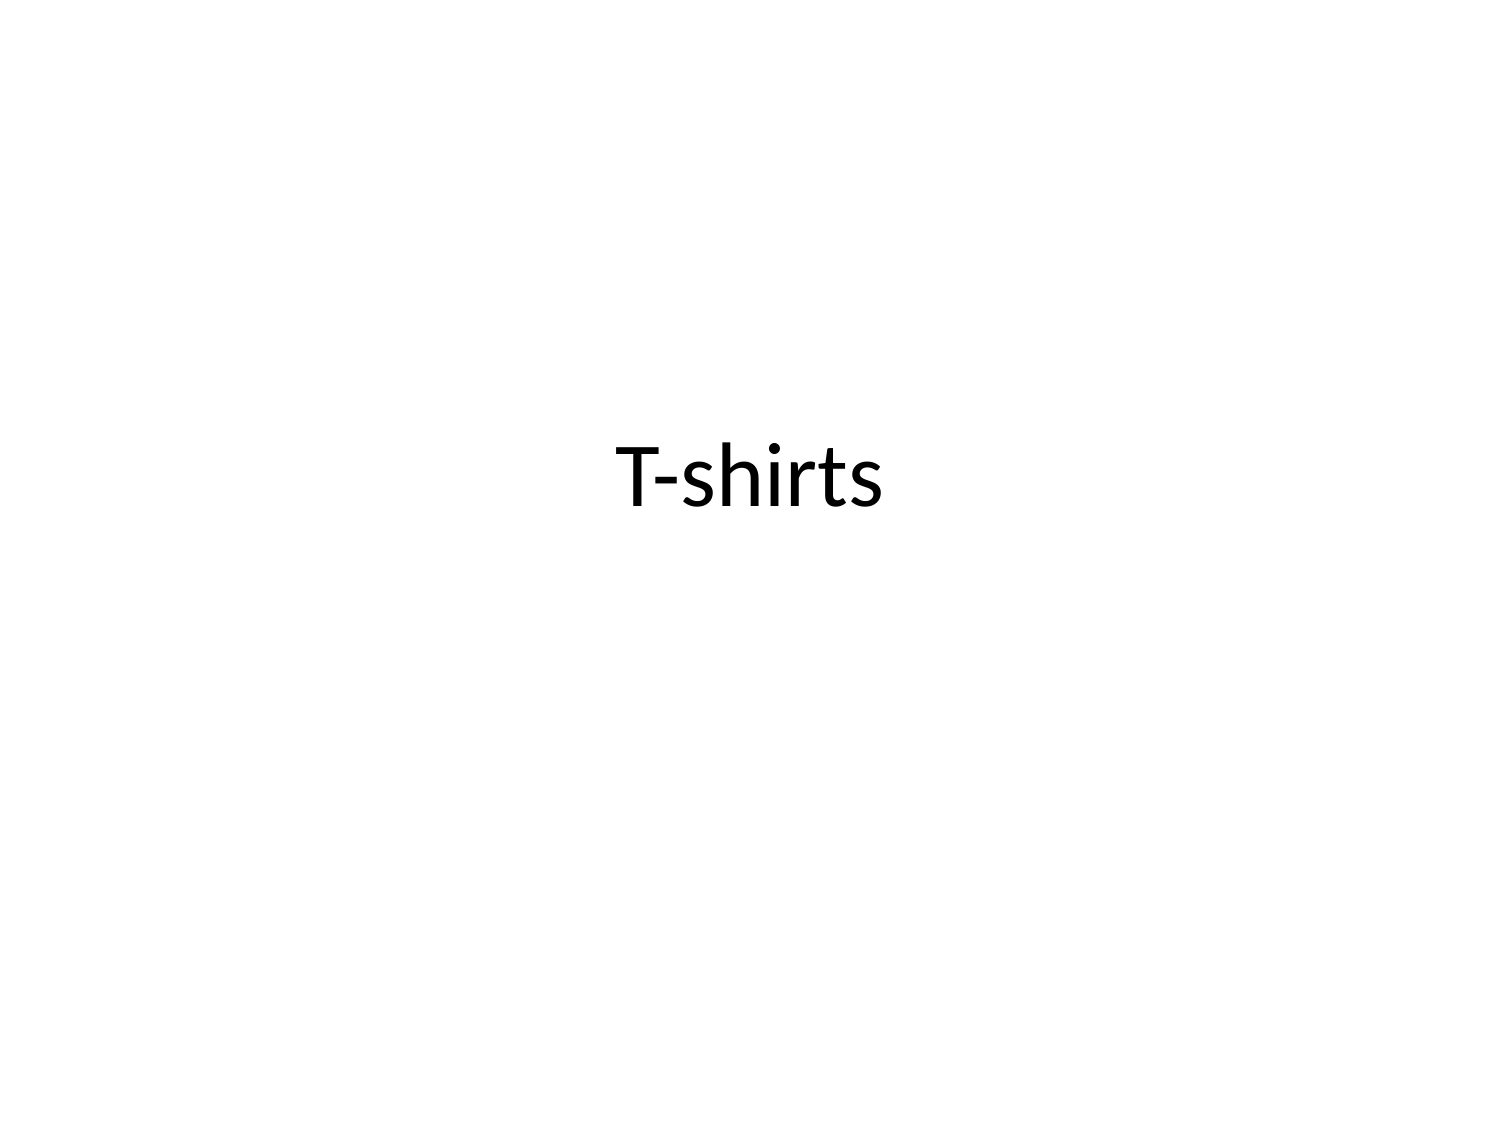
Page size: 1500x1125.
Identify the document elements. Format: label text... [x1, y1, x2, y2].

title T-shirts [112, 349, 1388, 591]
